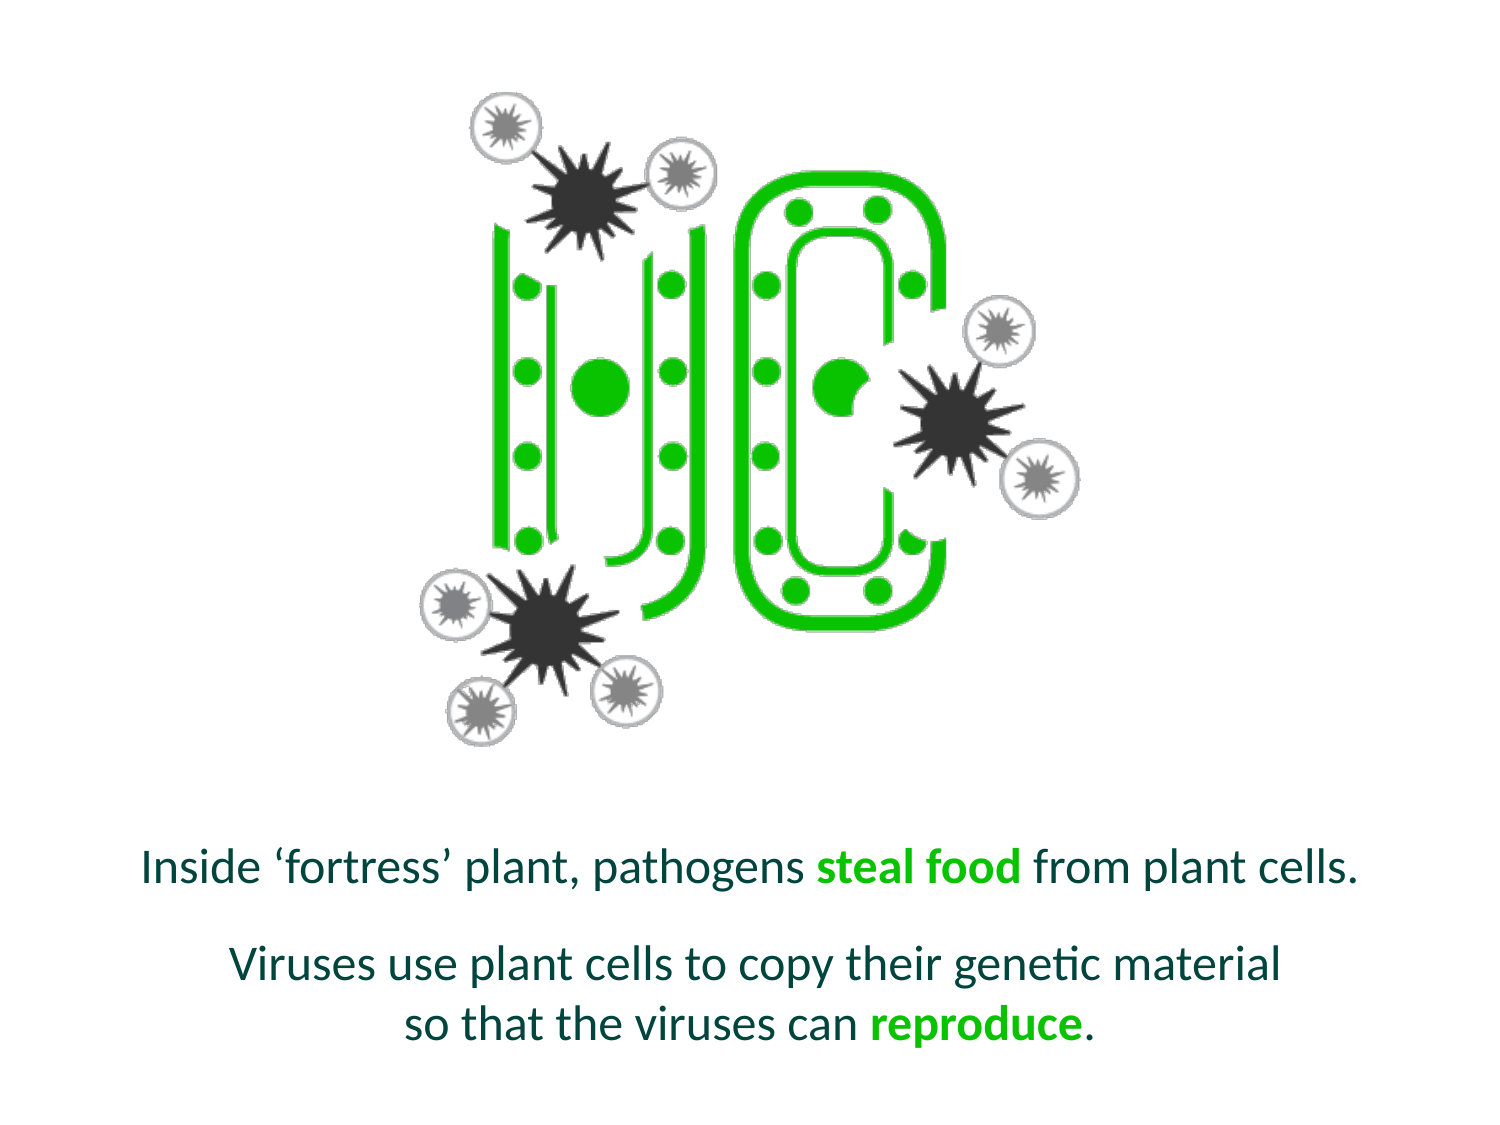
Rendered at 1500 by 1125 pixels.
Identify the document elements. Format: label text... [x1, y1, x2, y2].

text_box Inside ‘fortress’ plant, pathogens steal food from plant cells. Viruses use plant cells to copy their genetic material so that the viruses can reproduce. [47, 825, 1452, 1058]
picture [418, 91, 1081, 748]
